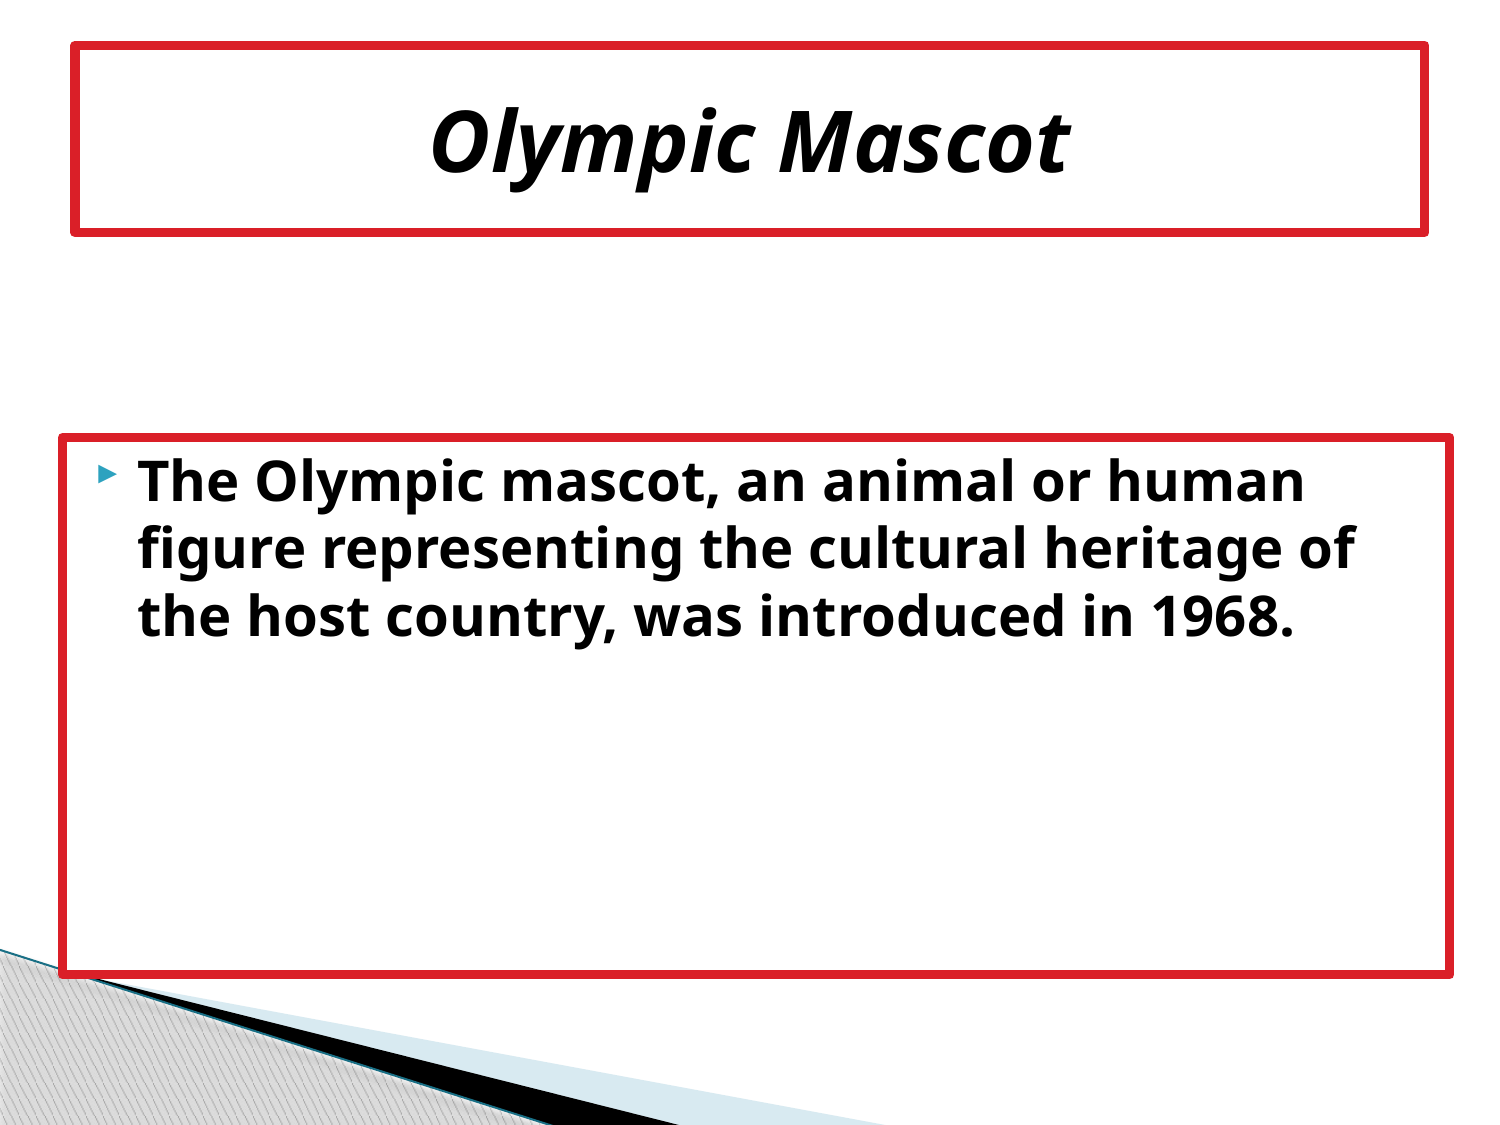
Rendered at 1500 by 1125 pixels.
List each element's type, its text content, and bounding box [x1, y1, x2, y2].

title Olympic Mascot [70, 41, 1429, 237]
list The Olympic mascot, an animal or human figure representing the cultural heritage of the host country, was introduced in 1968. [58, 433, 1454, 979]
